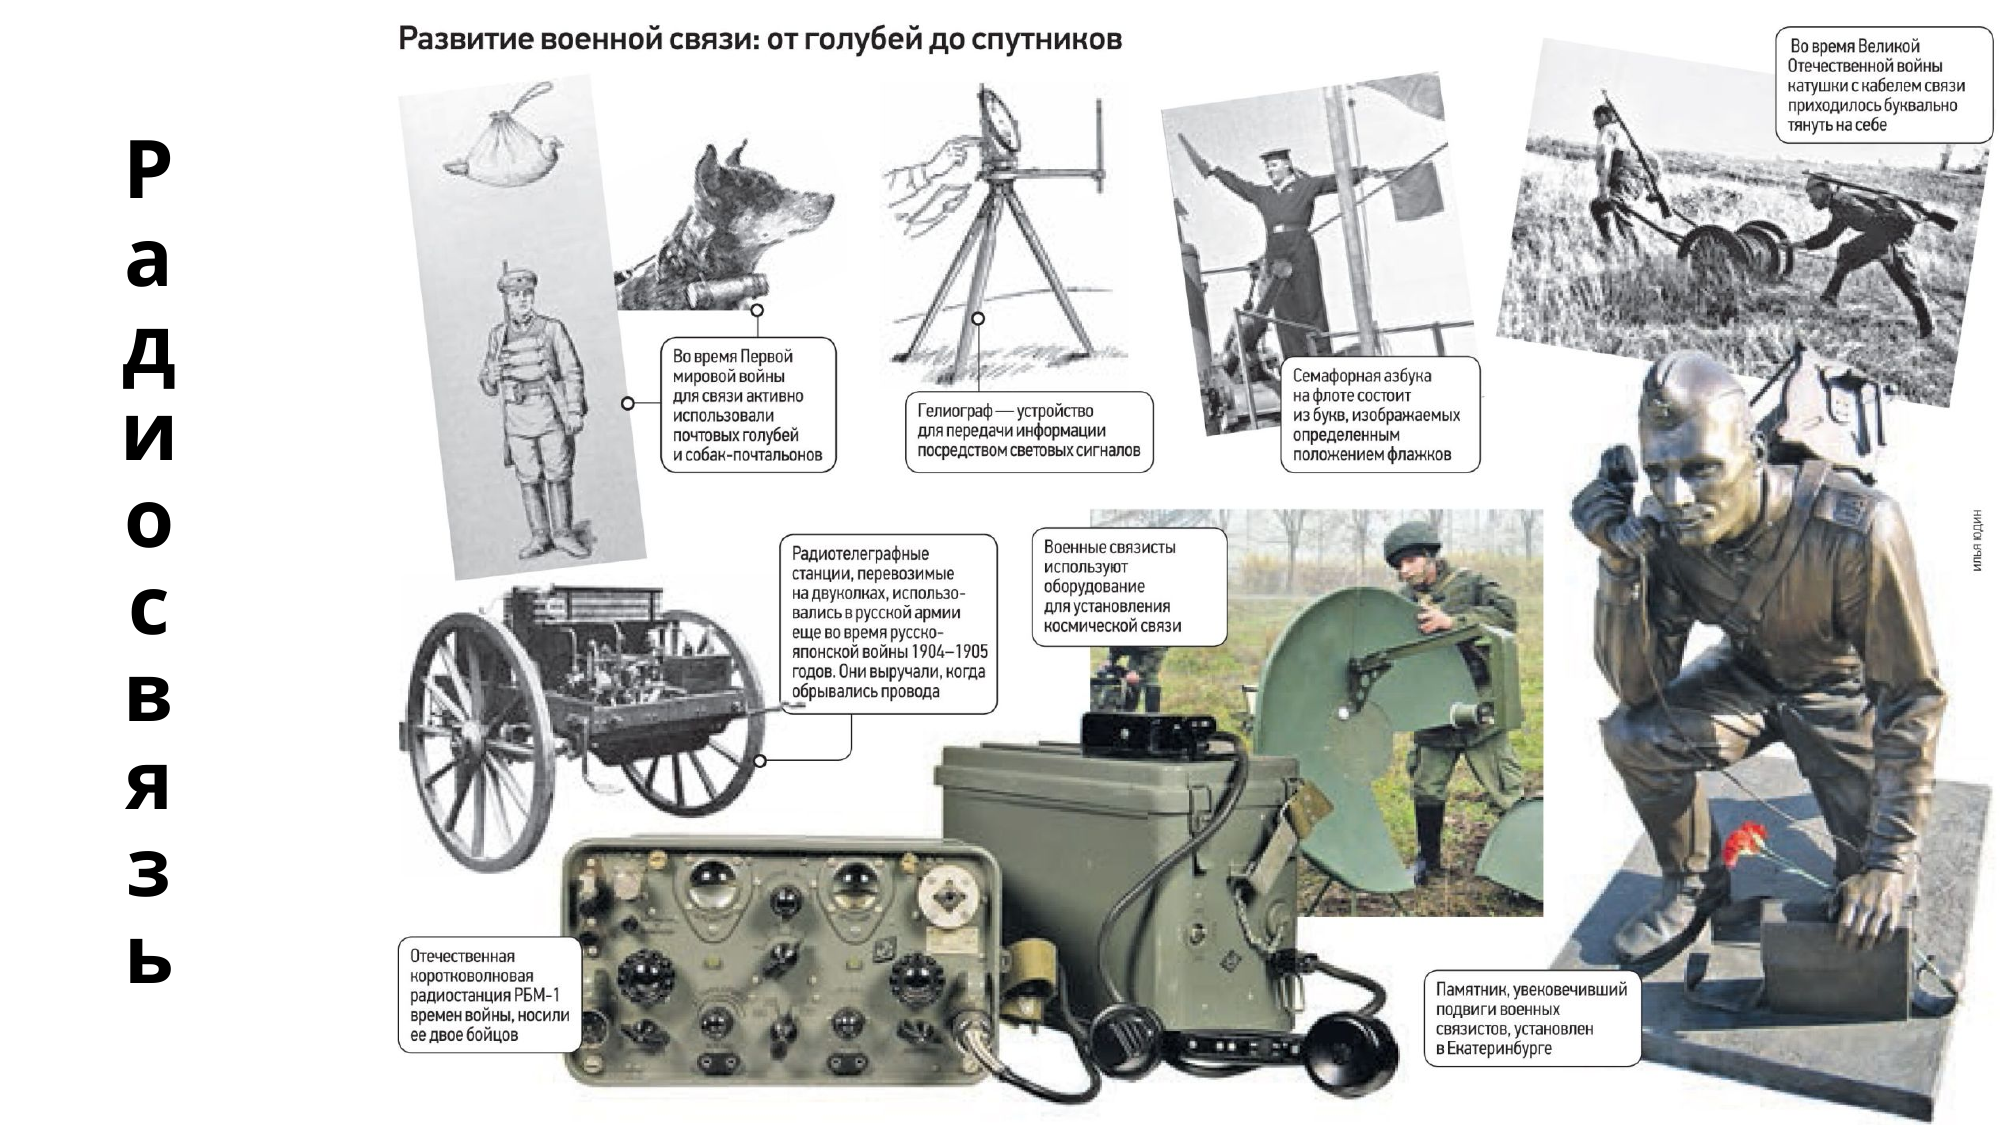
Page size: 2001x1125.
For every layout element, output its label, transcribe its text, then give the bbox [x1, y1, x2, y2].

picture [378, 0, 2000, 1125]
title Р а д и о с в я з ь [46, 116, 252, 1009]
